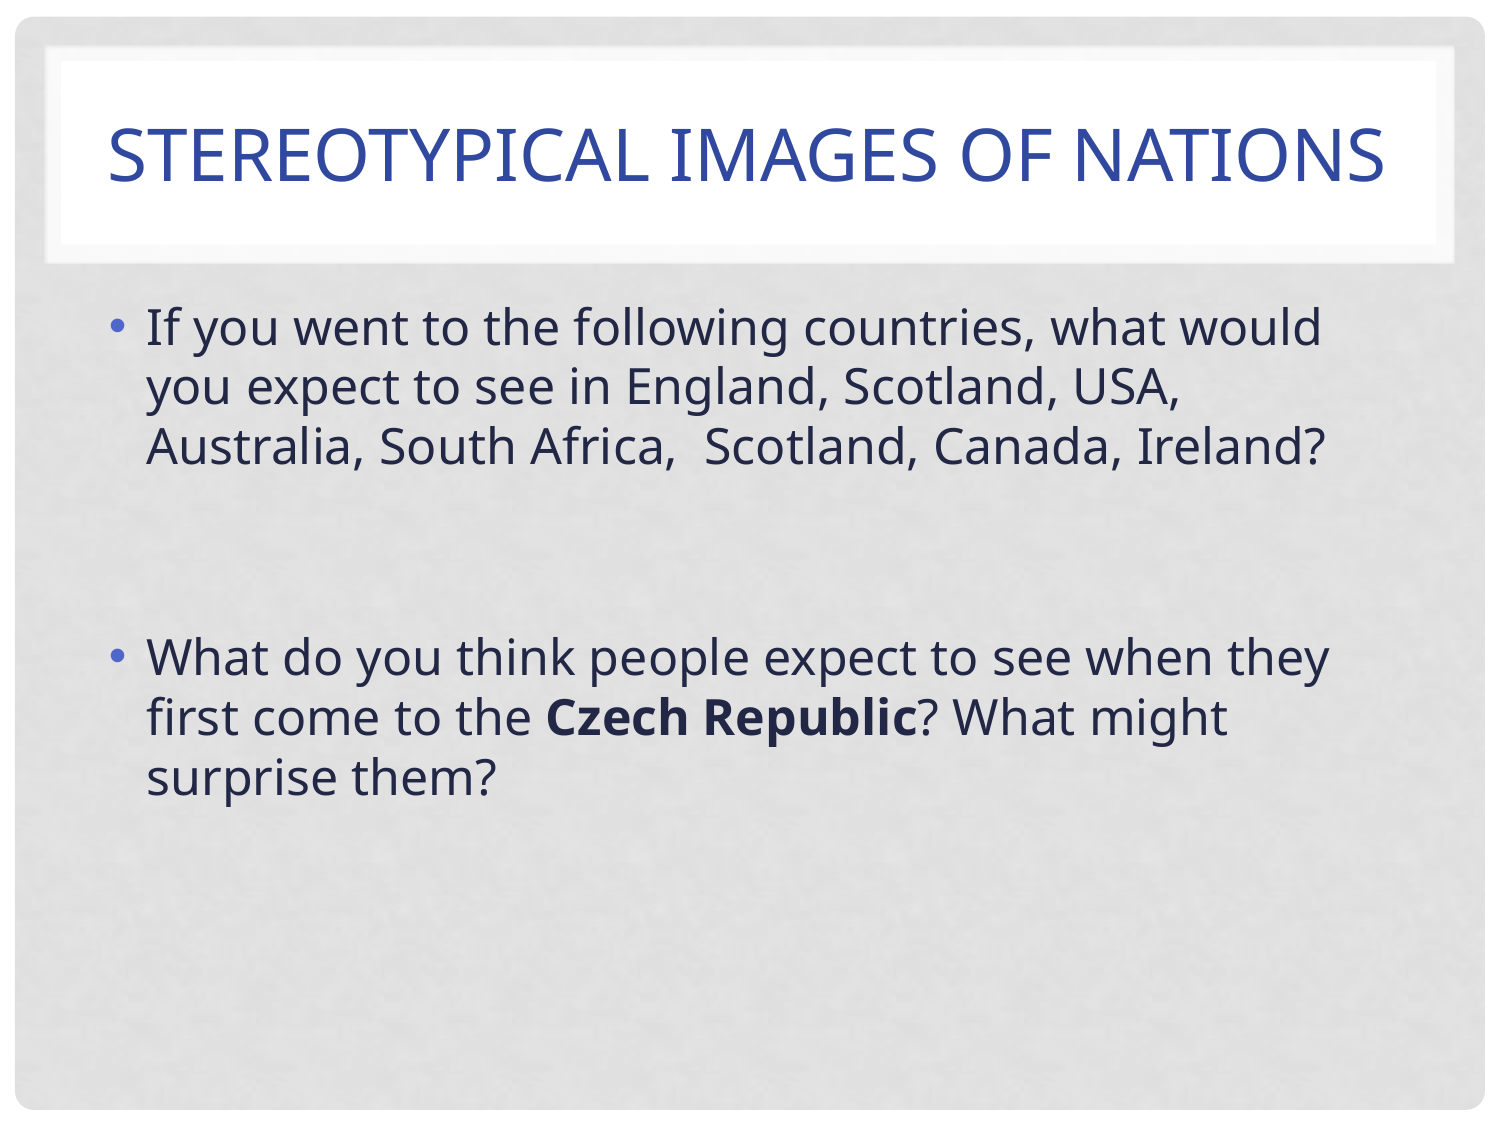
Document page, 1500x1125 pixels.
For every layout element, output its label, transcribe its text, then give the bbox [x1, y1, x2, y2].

list If you went to the following countries, what would you expect to see in England, Scotland, USA, Australia, South Africa, Scotland, Canada, Ireland? What do you think people expect to see when they first come to the Czech Republic? What might surprise them? [75, 287, 1425, 1005]
title Stereotypical Images of Nations [69, 66, 1425, 238]
